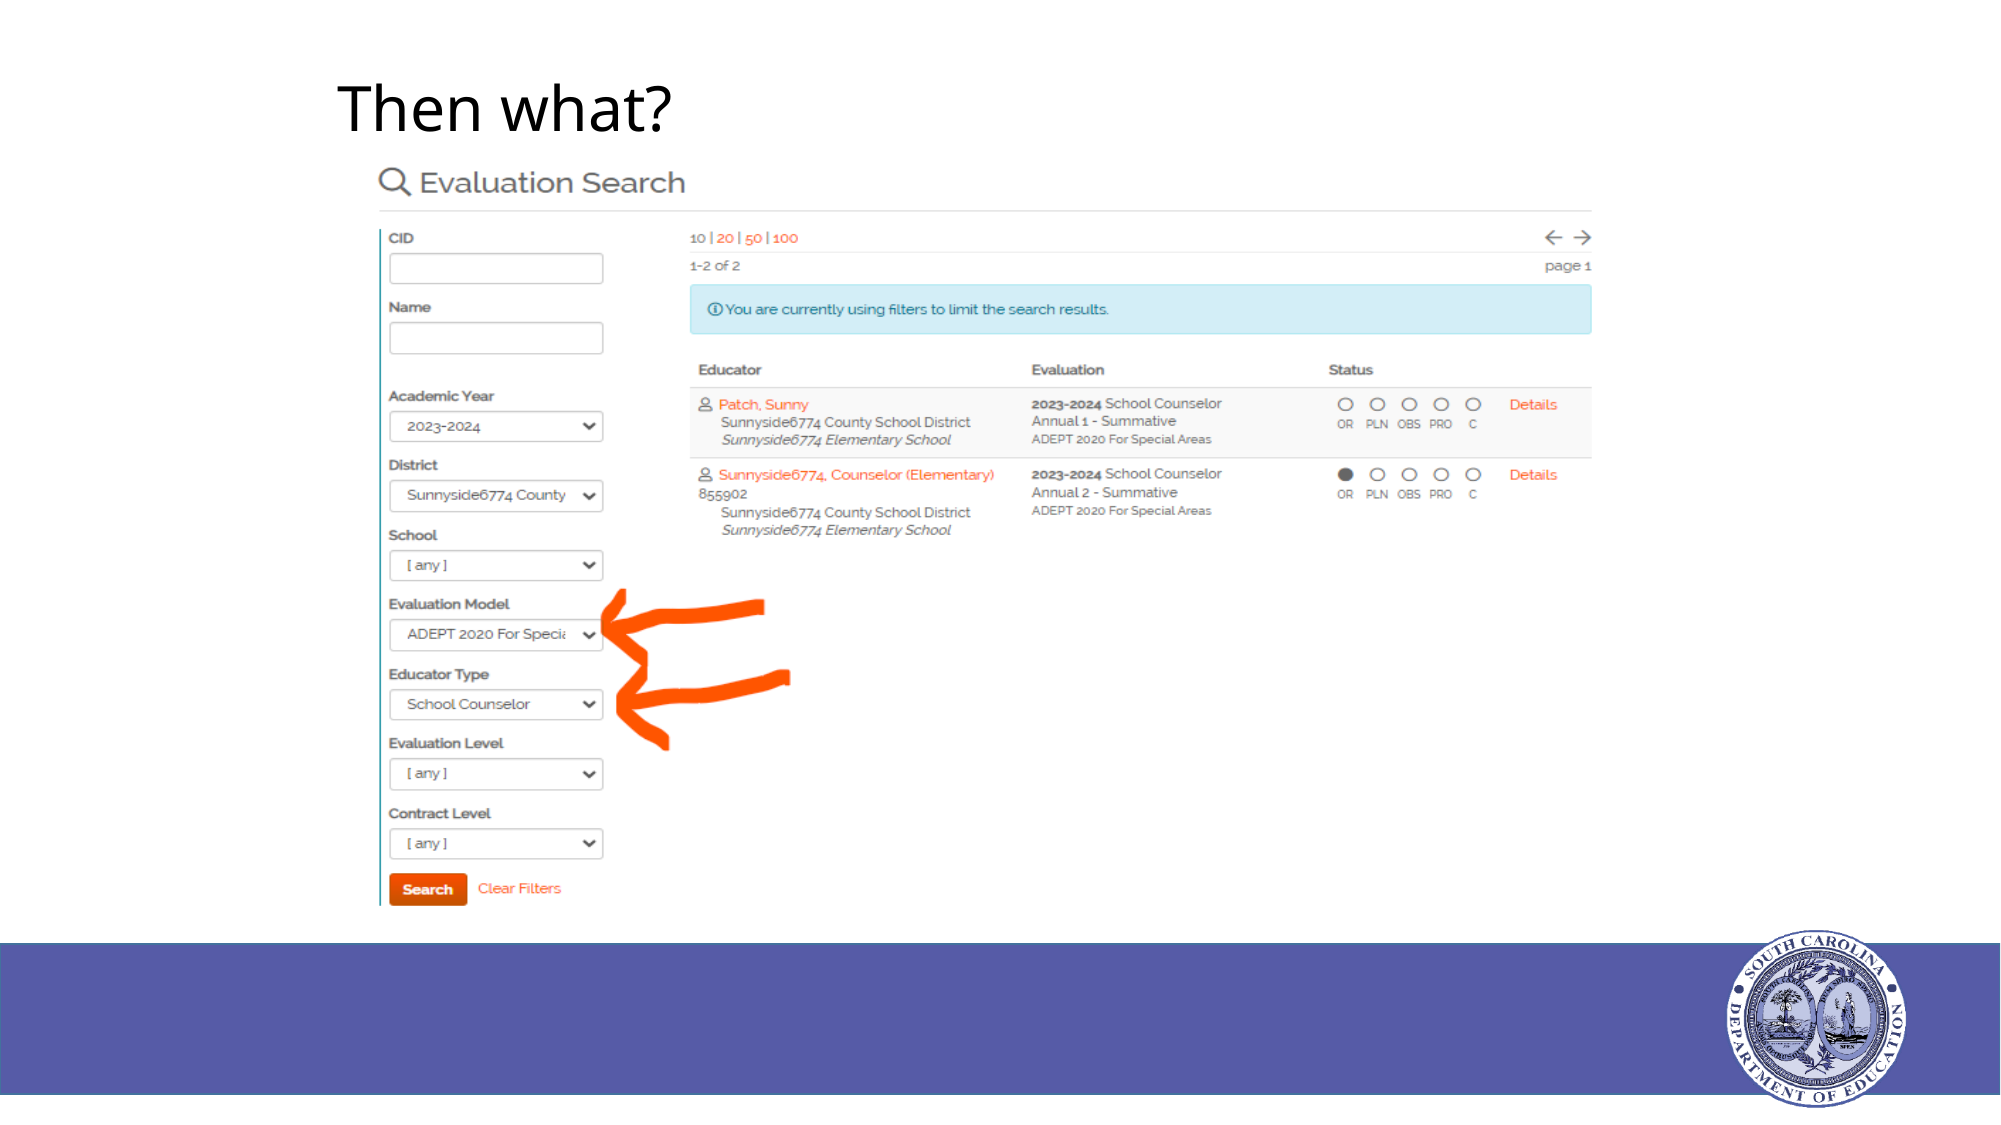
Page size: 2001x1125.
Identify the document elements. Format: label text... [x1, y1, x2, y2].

title Then what? [322, 59, 1673, 163]
picture [1723, 928, 1907, 1109]
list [340, 159, 1609, 926]
